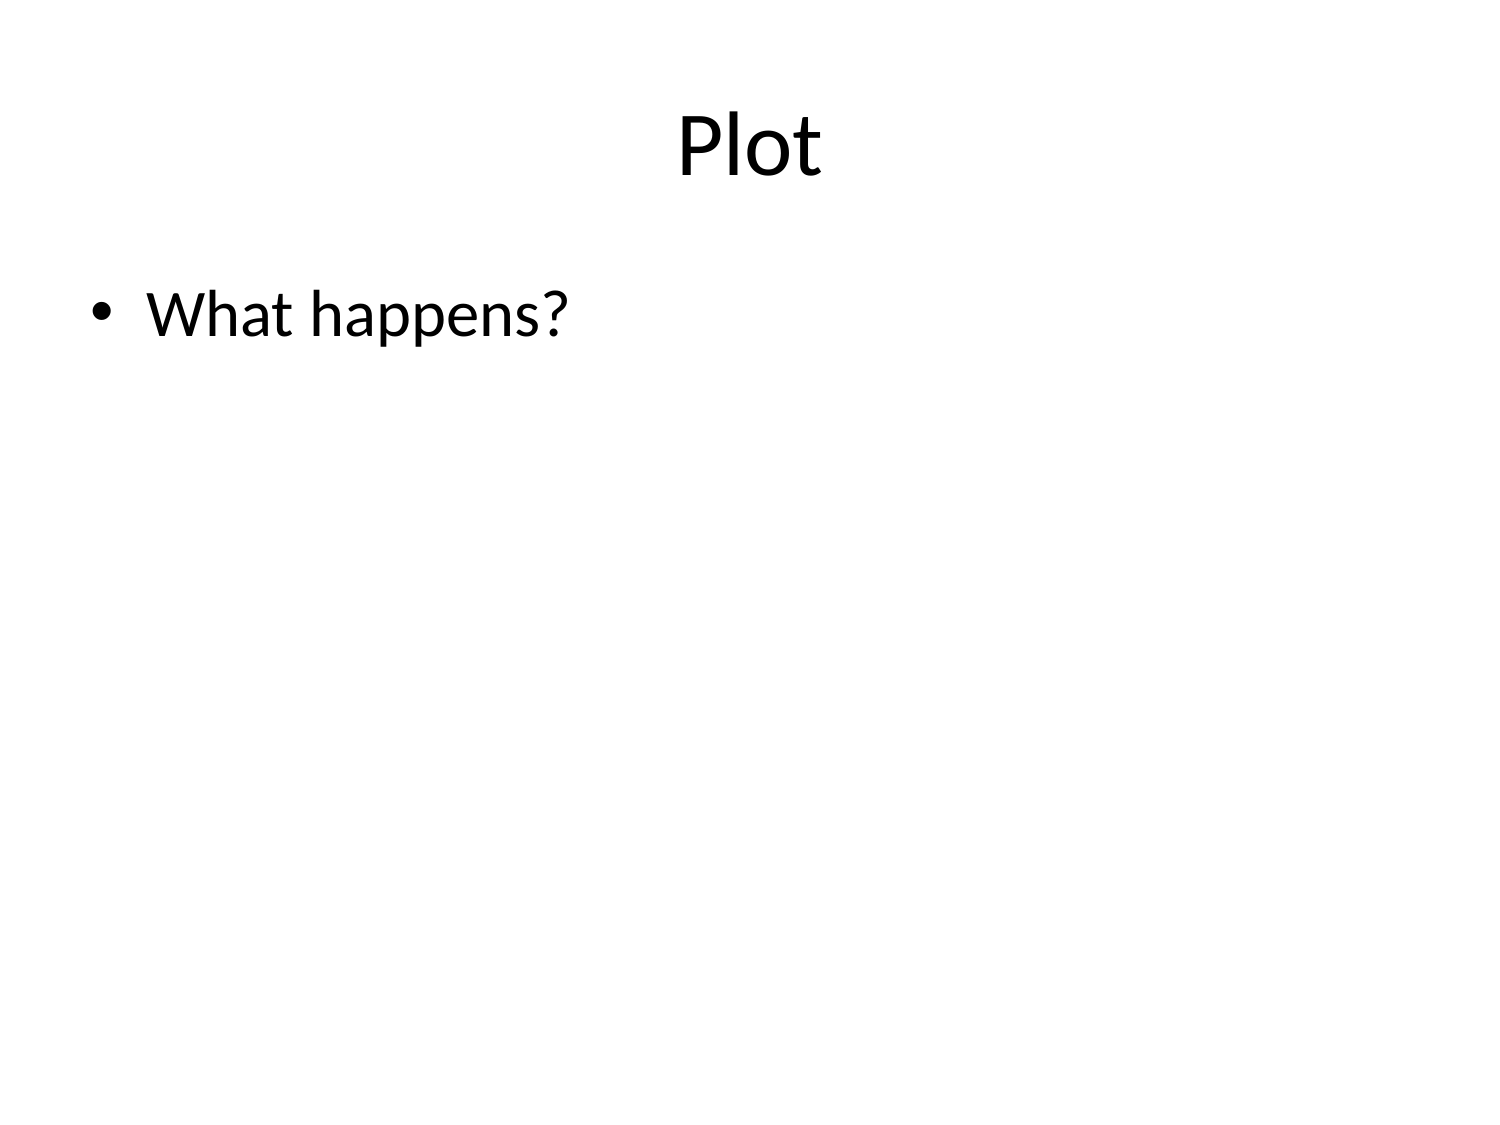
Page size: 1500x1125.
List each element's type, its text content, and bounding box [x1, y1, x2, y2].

title Plot [75, 45, 1425, 233]
list What happens? [75, 262, 1425, 1005]
